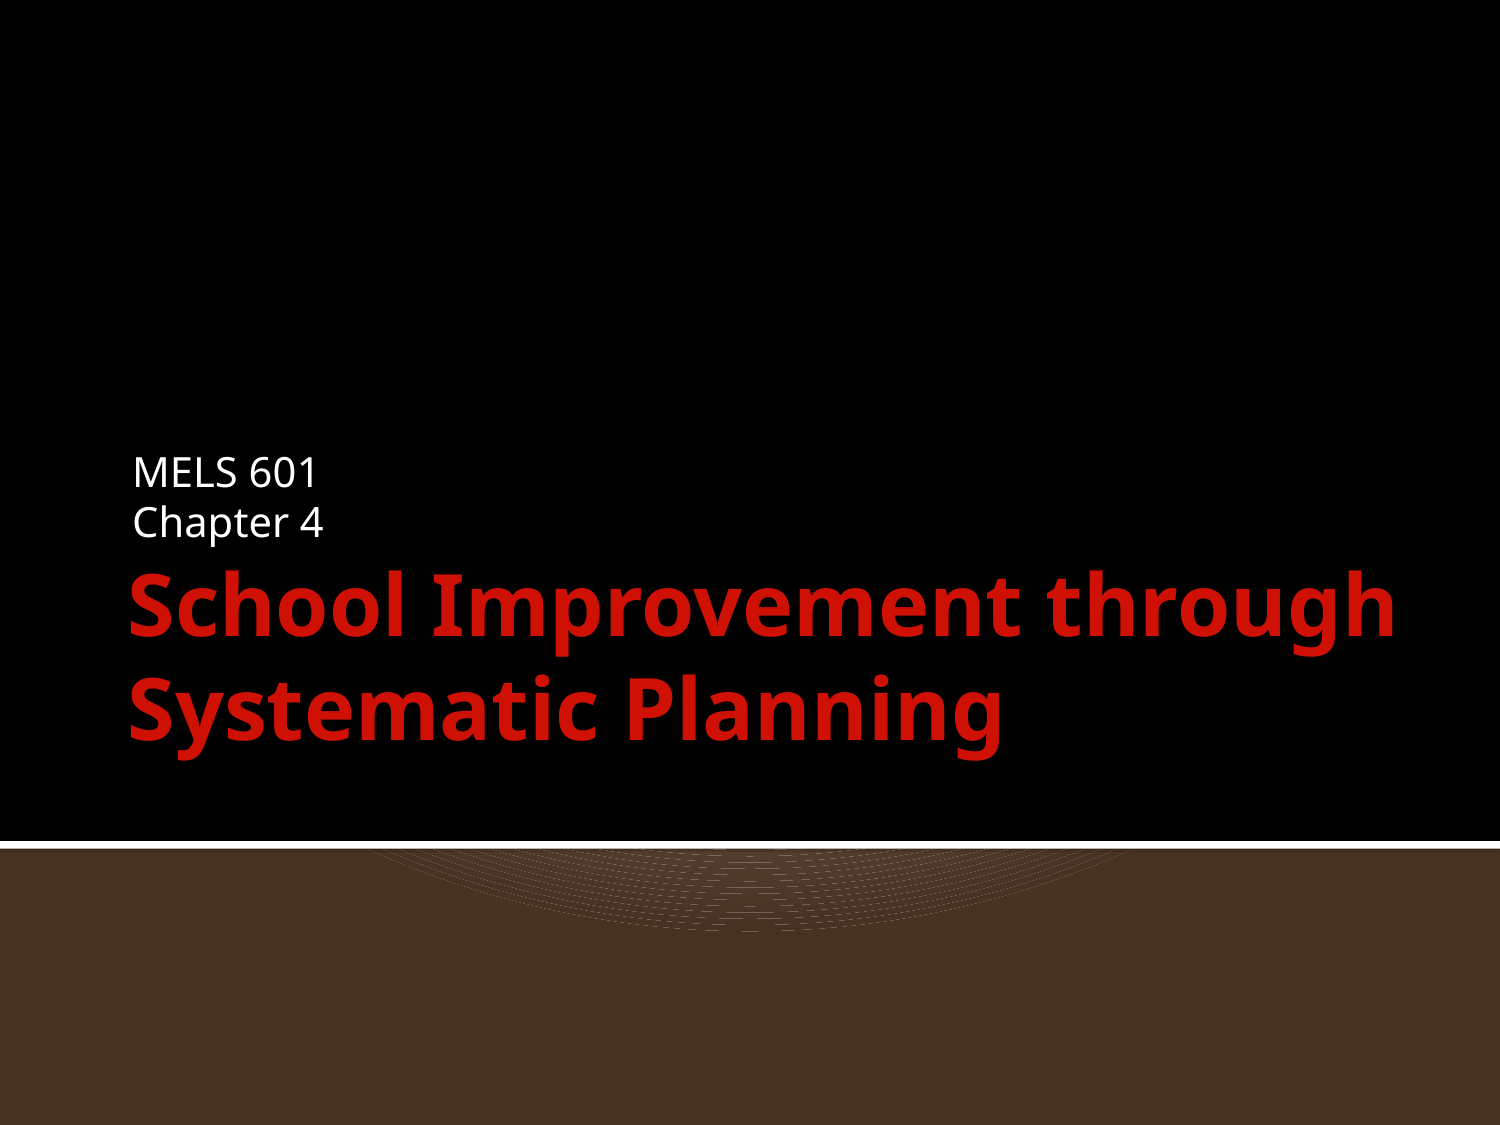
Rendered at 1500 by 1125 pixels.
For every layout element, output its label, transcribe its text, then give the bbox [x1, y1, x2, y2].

subtitle MELS 601 Chapter 4 [112, 299, 1438, 546]
title School Improvement through Systematic Planning [112, 550, 1438, 825]
